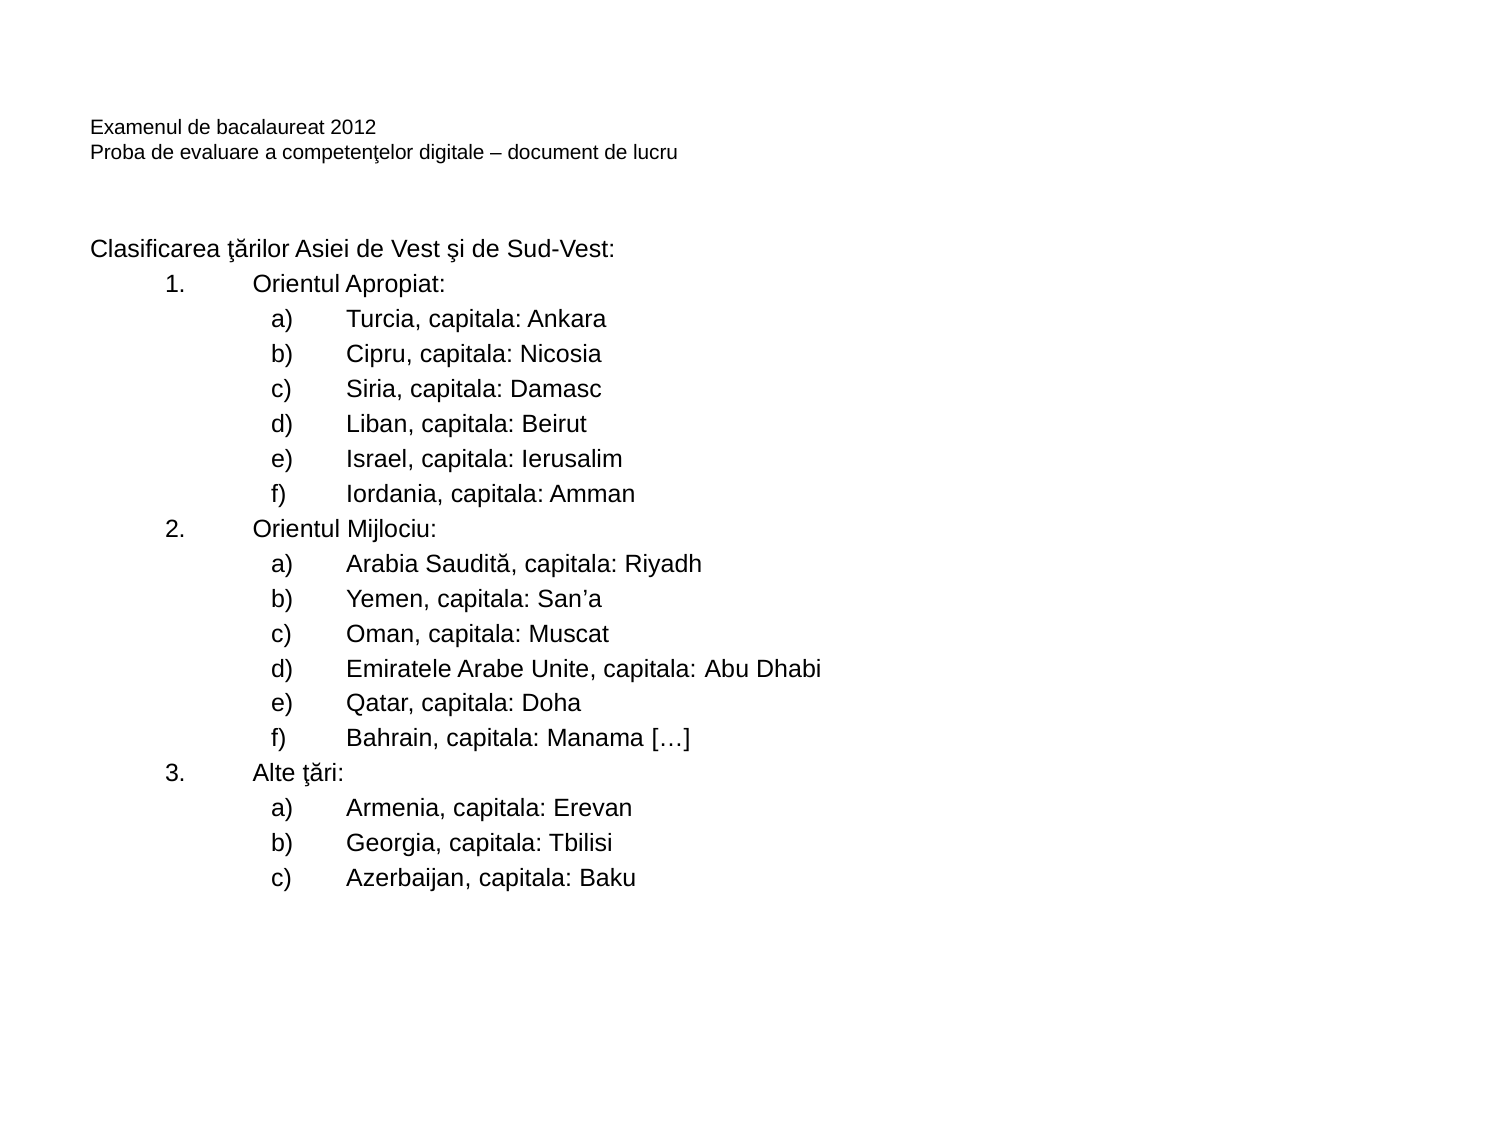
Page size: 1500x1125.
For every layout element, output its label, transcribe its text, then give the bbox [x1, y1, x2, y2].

title Examenul de bacalaureat 2012 Proba de evaluare a competenţelor digitale – document de lucru [74, 44, 1426, 224]
list Clasificarea ţărilor Asiei de Vest şi de Sud-Vest: Orientul Apropiat: Turcia, capitala: Ankara Cipru, capitala: Nicosia Siria, capitala: Damasc Liban, capitala: Beirut Israel, capitala: Ierusalim Iordania, capitala: Amman Orientul Mijlociu: Arabia Saudită, capitala: Riyadh Yemen, capitala: San’a Oman, capitala: Muscat Emiratele Arabe Unite, capitala: Abu Dhabi Qatar, capitala: Doha Bahrain, capitala: Manama […] Alte ţări: Armenia, capitala: Erevan Georgia, capitala: Tbilisi Azerbaijan, capitala: Baku [74, 224, 1426, 1038]
